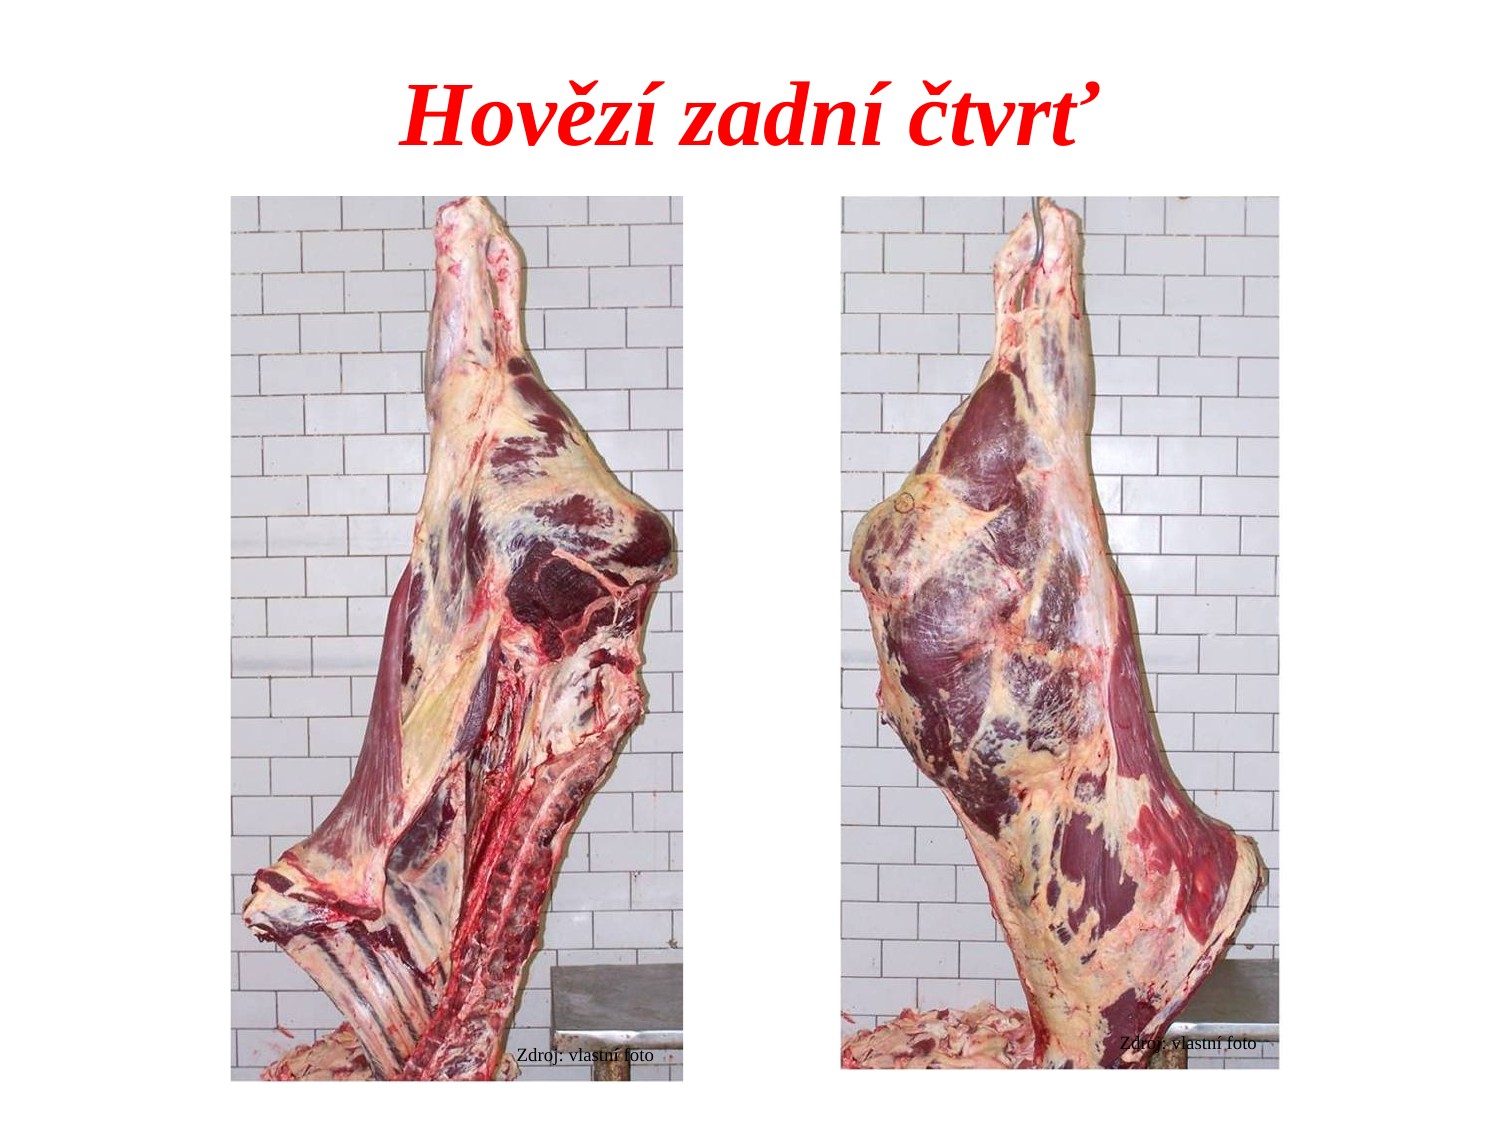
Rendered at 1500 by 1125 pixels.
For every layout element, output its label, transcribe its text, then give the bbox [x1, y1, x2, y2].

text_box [229, 195, 1283, 1083]
title Hovězí zadní čtvrť [75, 45, 1425, 173]
